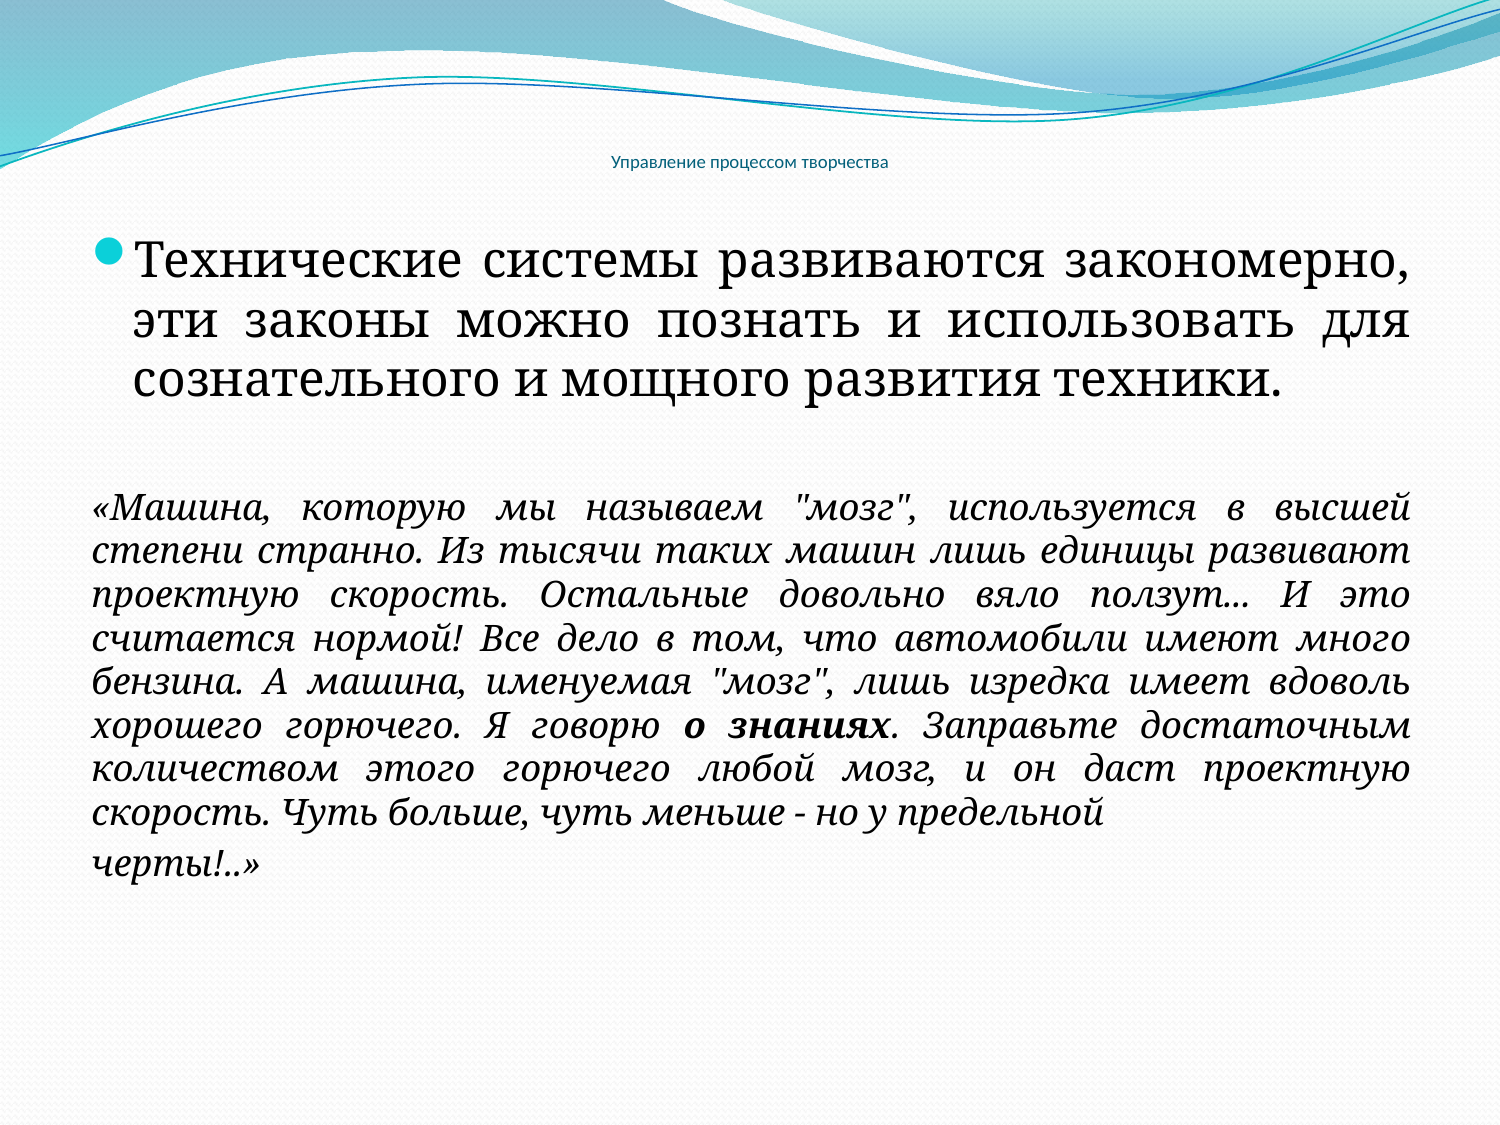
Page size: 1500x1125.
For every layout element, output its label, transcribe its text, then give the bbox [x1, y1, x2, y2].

list Технические системы развиваются закономерно, эти законы можно познать и использовать для сознательного и мощного развития техники. «Машина, которую мы называем "мозг", используется в высшей степени странно. Из тысячи таких машин лишь единицы развивают проектную скорость. Остальные довольно вяло ползут... И это считается нормой! Все дело в том, что автомобили имеют много бензина. А машина, именуемая "мозг", лишь изредка имеет вдоволь хорошего горючего. Я говорю о знаниях. Заправьте достаточным количеством этого горючего любой мозг, и он даст проектную скорость. Чуть больше, чуть меньше - но у предельной черты!..» [76, 219, 1427, 940]
title Управление процессом творчества [75, 87, 1425, 173]
